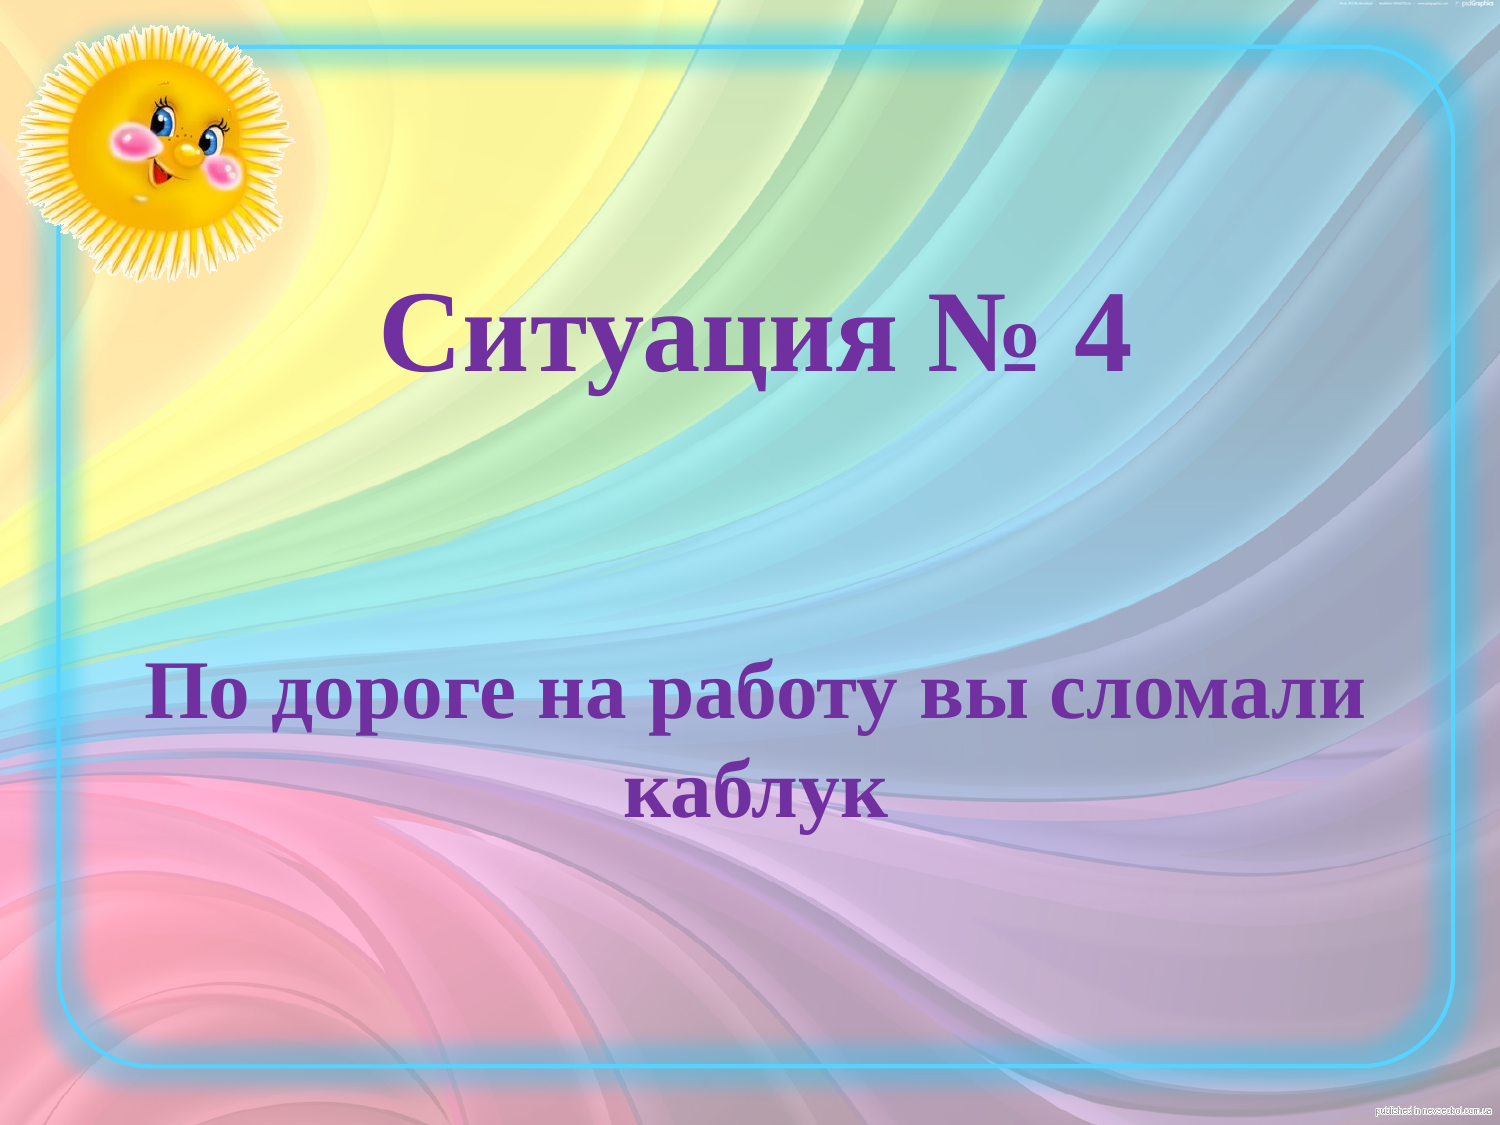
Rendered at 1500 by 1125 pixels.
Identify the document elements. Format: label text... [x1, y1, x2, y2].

picture [11, 11, 340, 340]
title Ситуация № 4 По дороге на работу вы сломали каблук [76, 172, 1436, 1047]
